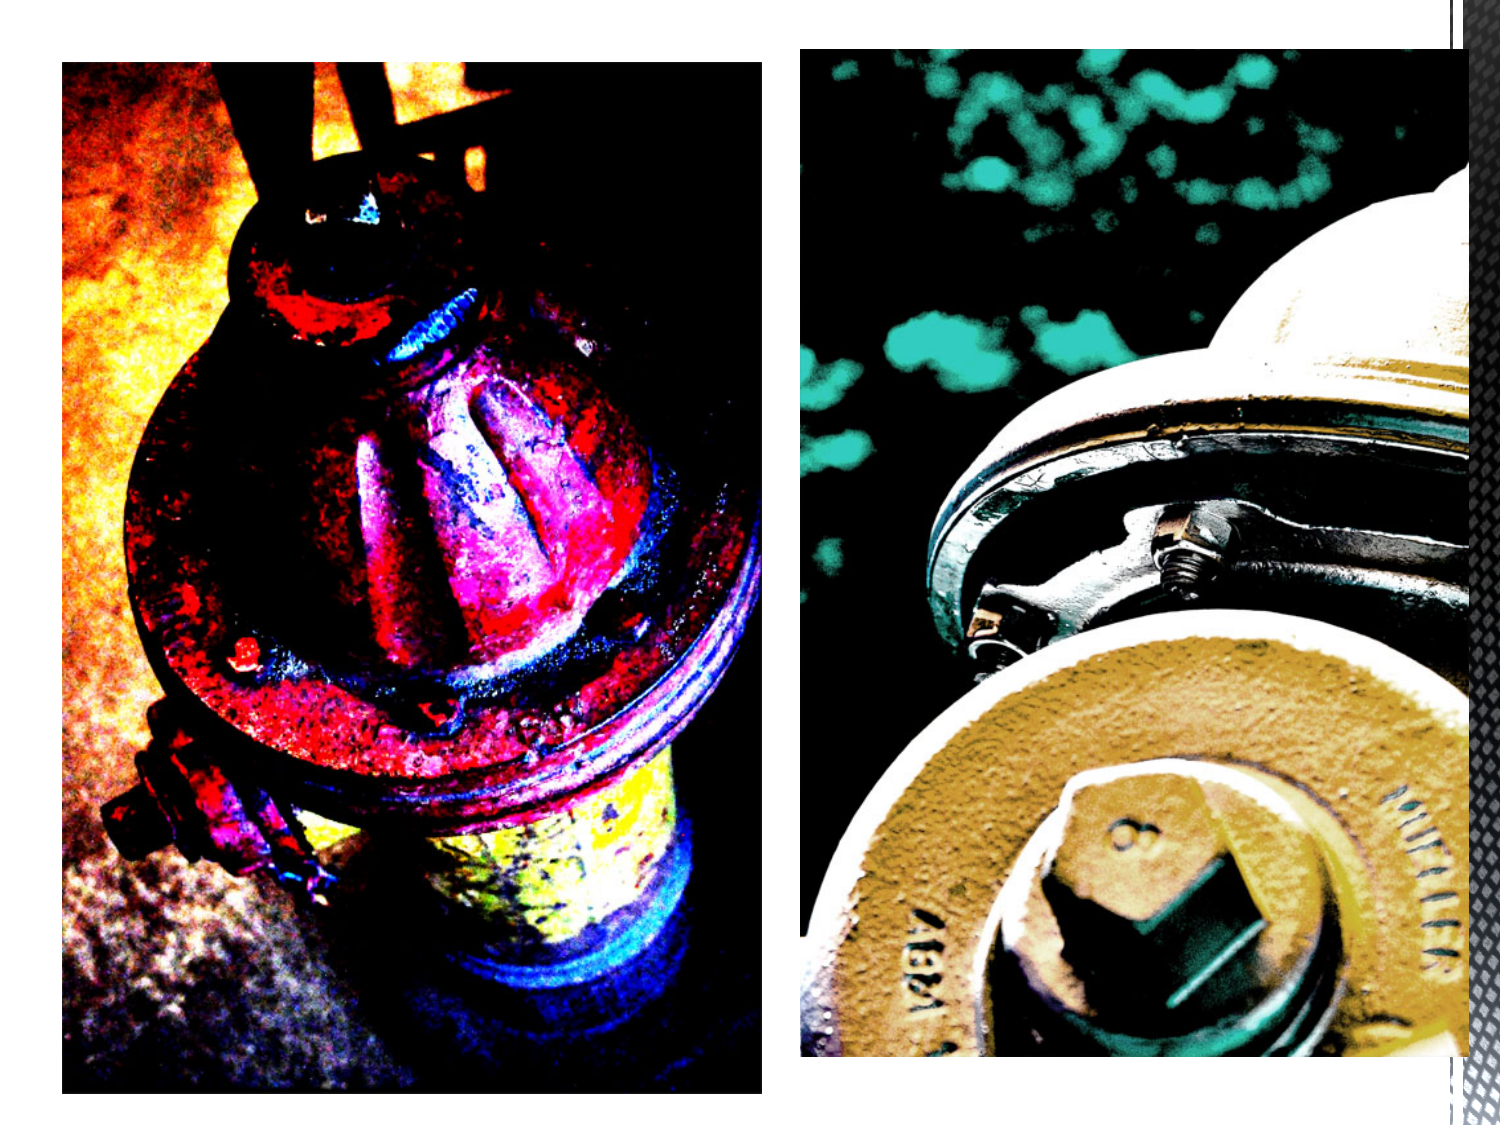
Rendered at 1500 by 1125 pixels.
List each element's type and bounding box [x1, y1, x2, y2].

picture [799, 0, 1500, 1125]
picture [62, 62, 763, 1094]
